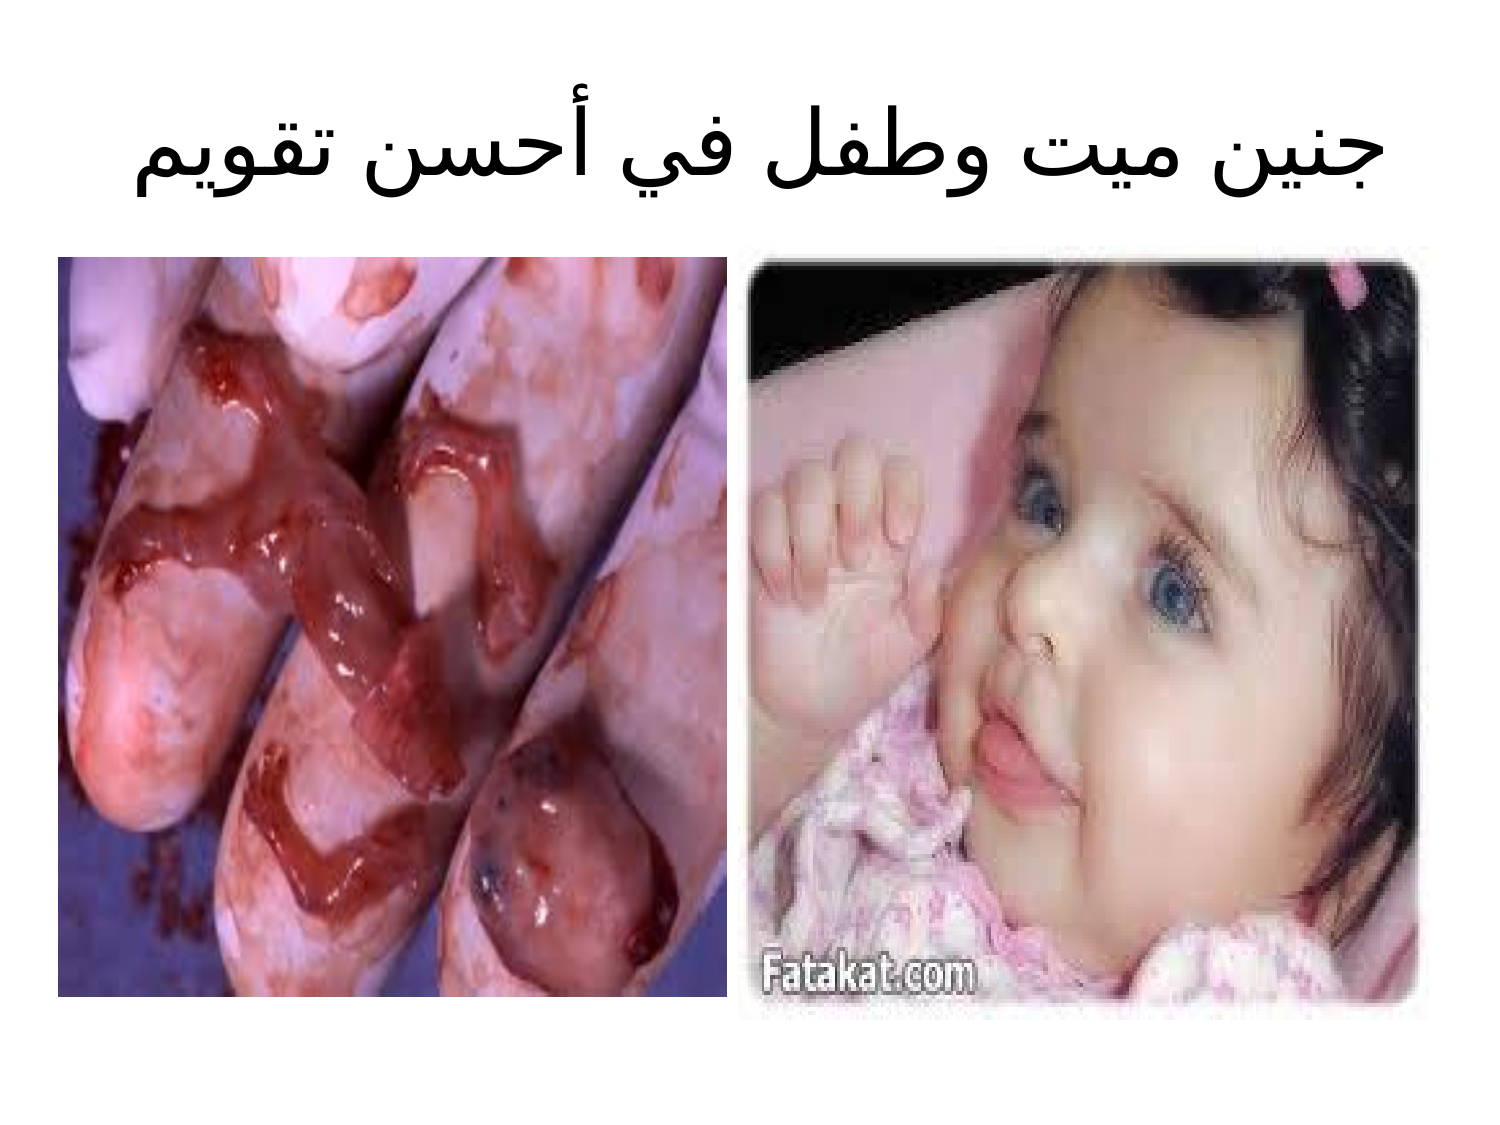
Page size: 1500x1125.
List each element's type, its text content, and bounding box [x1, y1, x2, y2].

picture [58, 257, 727, 997]
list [737, 245, 1430, 1020]
title جنين ميت وطفل في أحسن تقويم [75, 45, 1425, 233]
